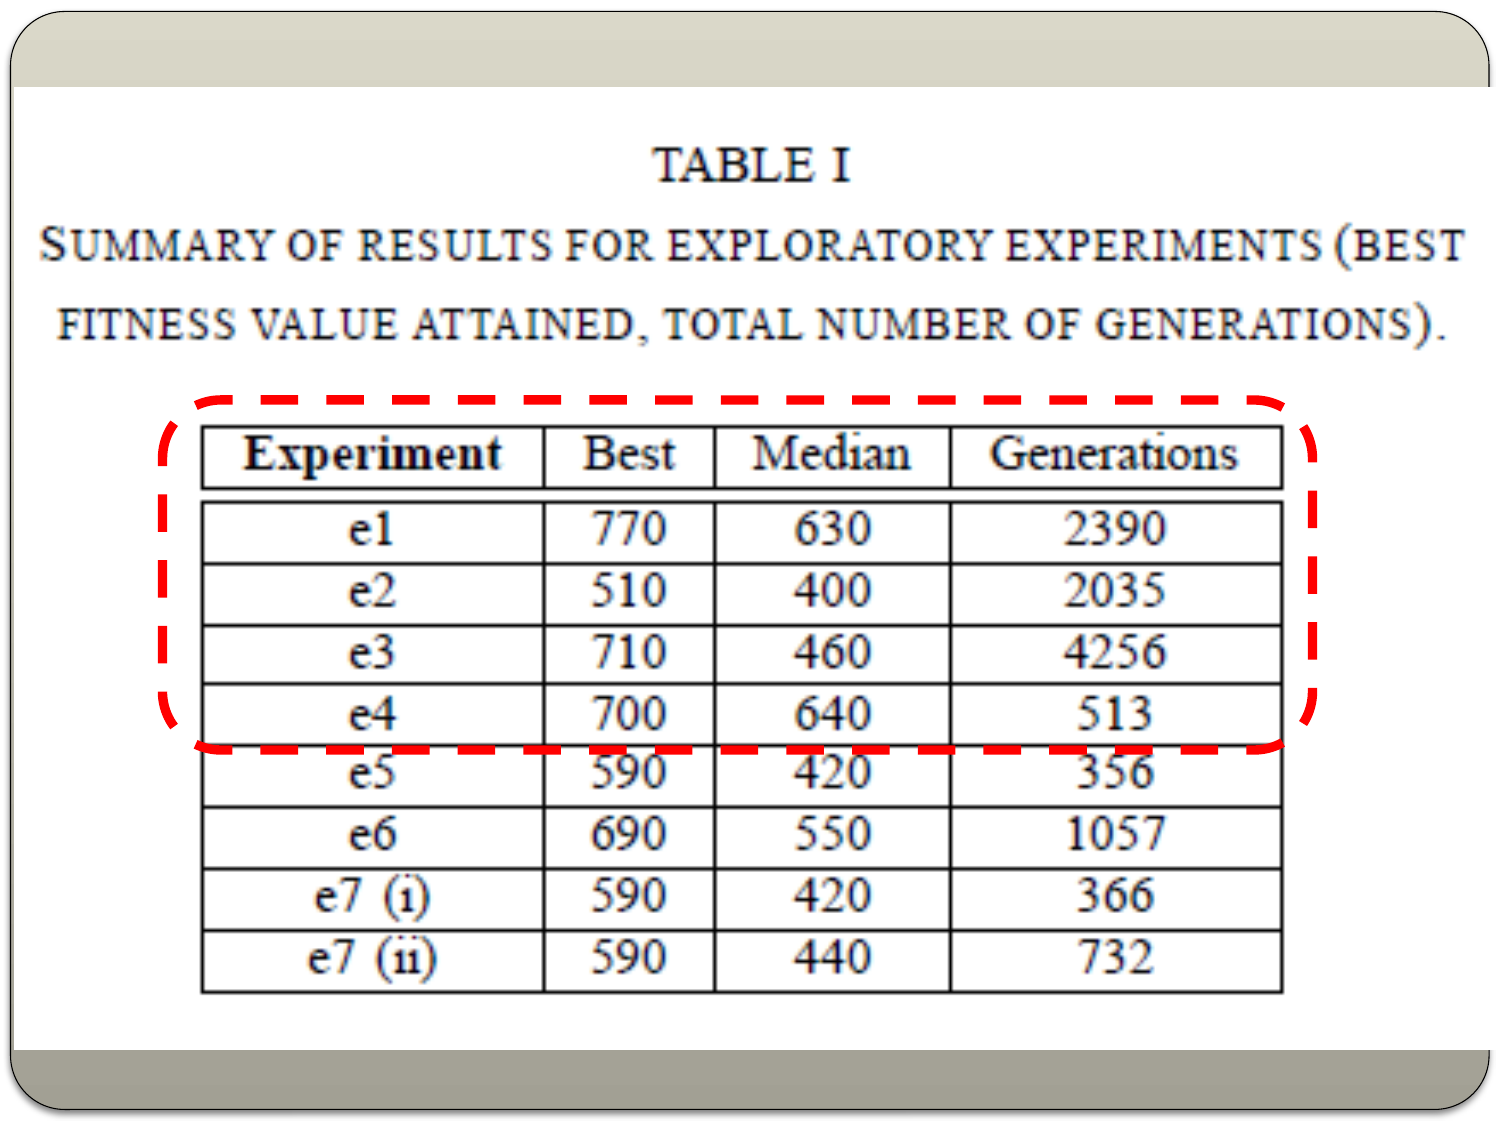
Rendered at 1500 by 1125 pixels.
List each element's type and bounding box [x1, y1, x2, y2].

picture [14, 87, 1500, 1051]
